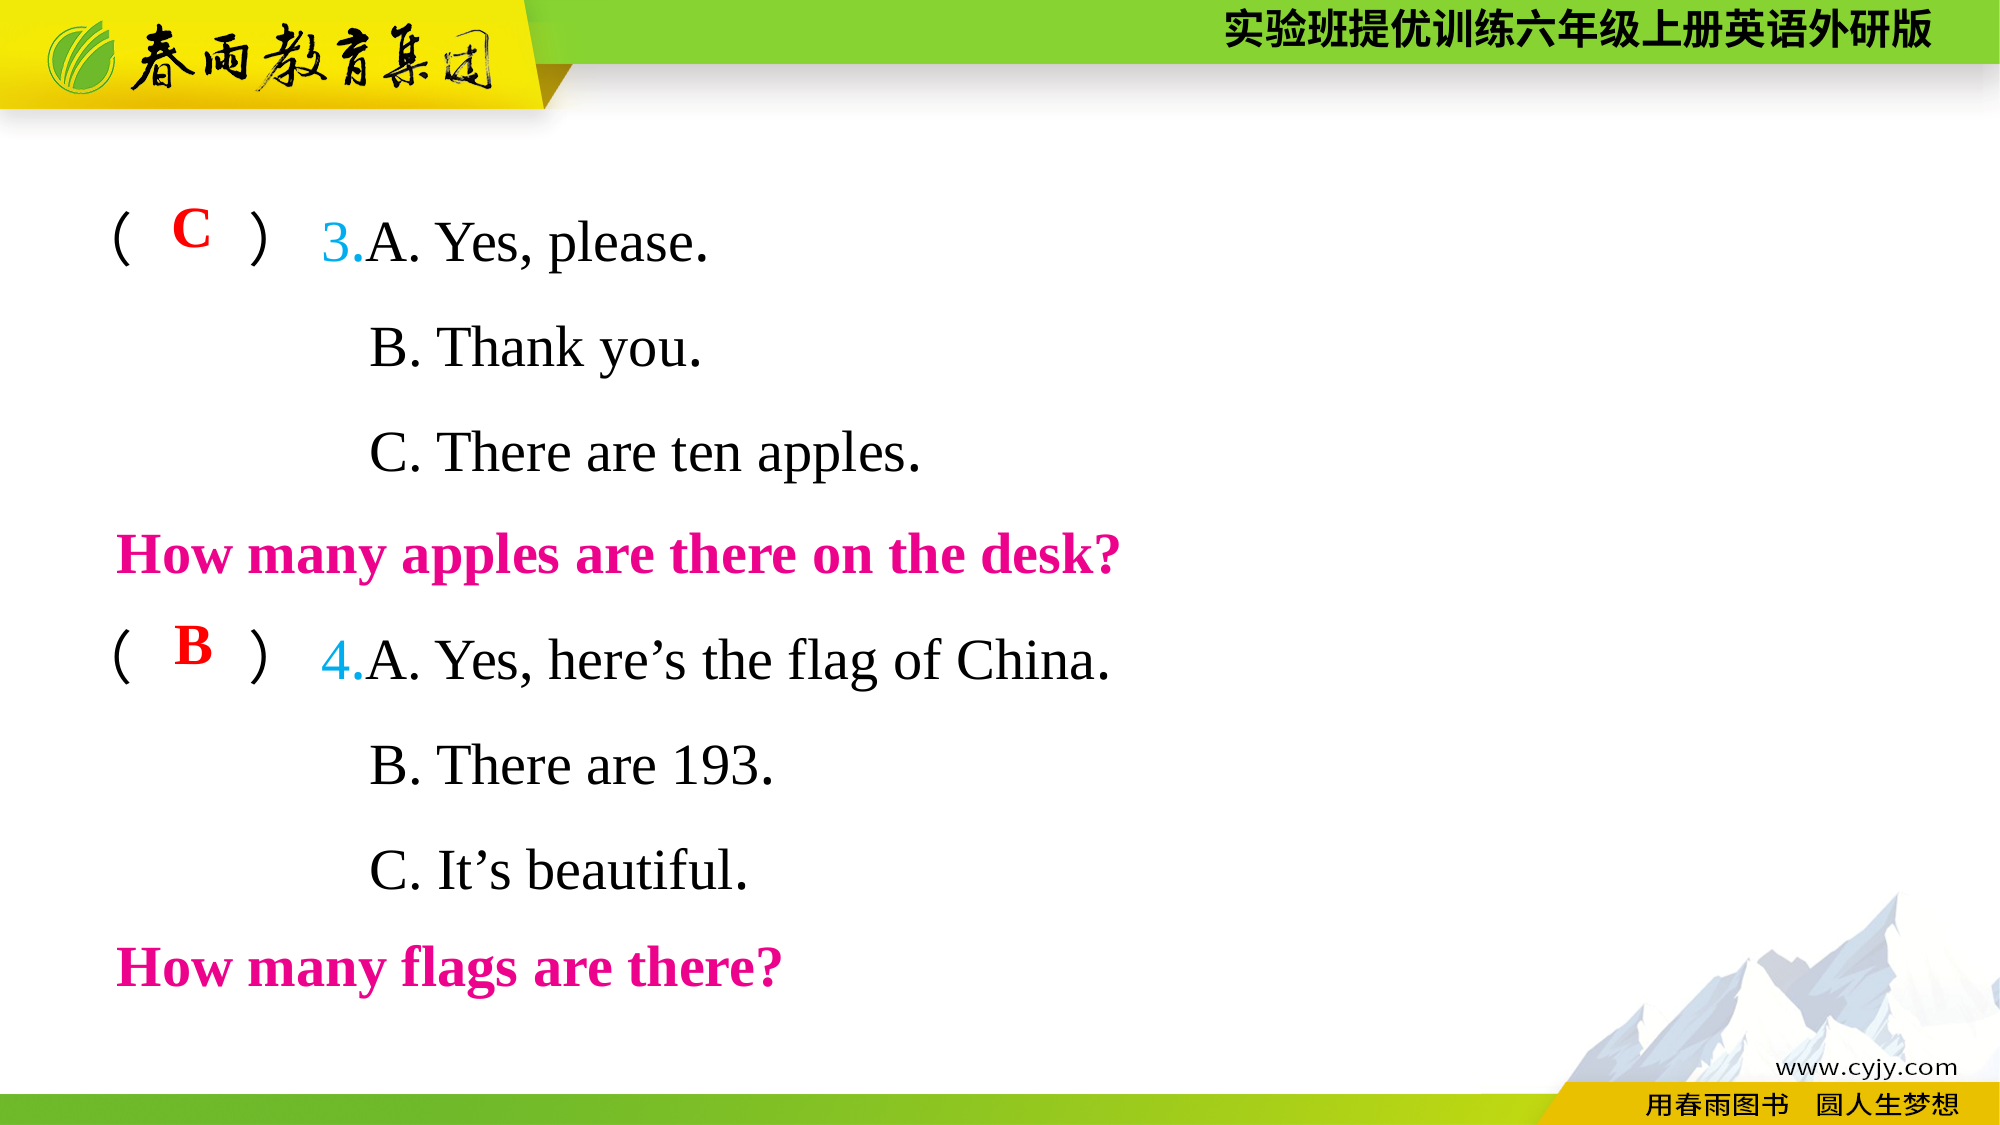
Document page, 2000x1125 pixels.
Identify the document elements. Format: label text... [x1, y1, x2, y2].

text_box How many flags are there? [102, 885, 1102, 1005]
text_box How many apples are there on the desk? [102, 472, 1201, 578]
text_box （ ）4.A. Yes, here’s the flag of China. B. There are 193. C. It’s beautiful. [59, 578, 1944, 909]
text_box B [159, 598, 244, 684]
text_box C [156, 181, 244, 267]
picture [0, 0, 2000, 1125]
list （ ）3.A. Yes, please. B. Thank you. C. There are ten apples. [59, 160, 1944, 481]
